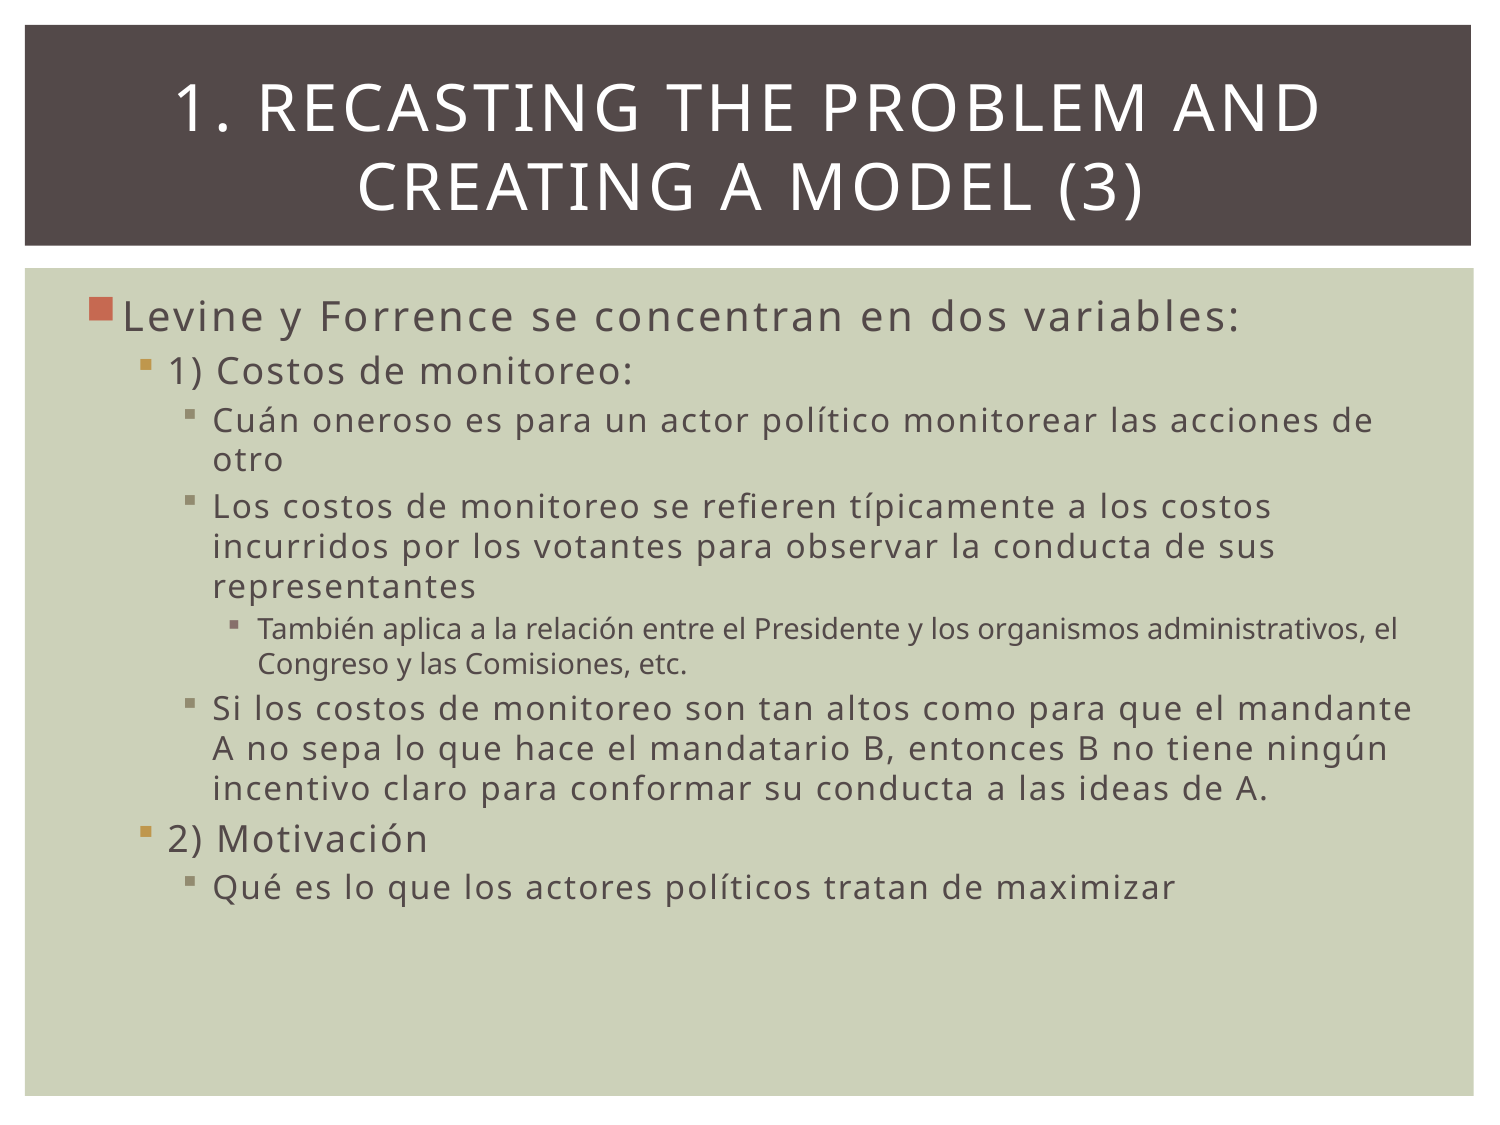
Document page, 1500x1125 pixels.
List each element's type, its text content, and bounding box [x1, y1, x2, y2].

title 1. Recasting the problem and creating a model (3) [62, 58, 1438, 232]
list Levine y Forrence se concentran en dos variables: 1) Costos de monitoreo: Cuán oneroso es para un actor político monitorear las acciones de otro Los costos de monitoreo se refieren típicamente a los costos incurridos por los votantes para observar la conducta de sus representantes También aplica a la relación entre el Presidente y los organismos administrativos, el Congreso y las Comisiones, etc. Si los costos de monitoreo son tan altos como para que el mandante A no sepa lo que hace el mandatario B, entonces B no tiene ningún incentivo claro para conformar su conducta a las ideas de A. 2) Motivación Qué es lo que los actores políticos tratan de maximizar [62, 281, 1442, 1005]
